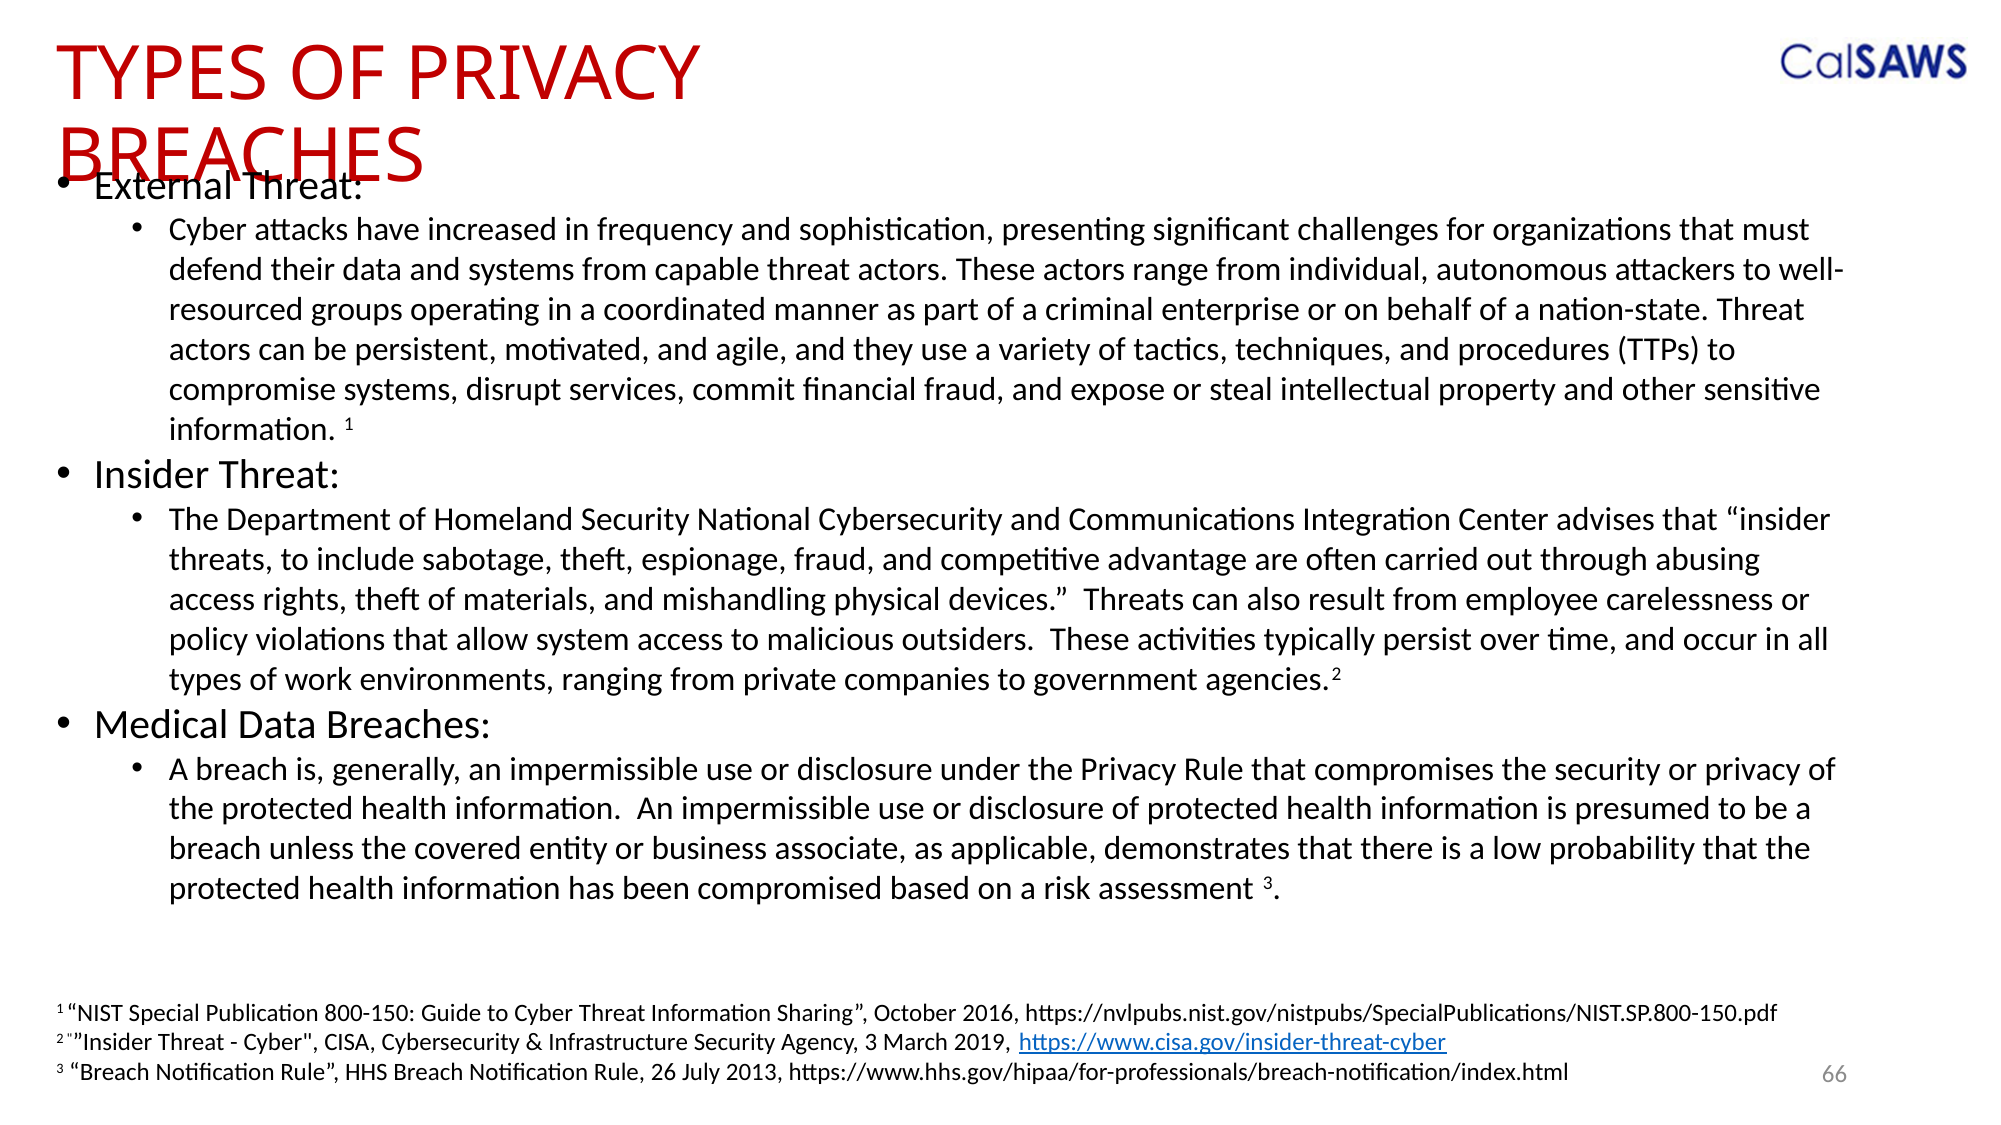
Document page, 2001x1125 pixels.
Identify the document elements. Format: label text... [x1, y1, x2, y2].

picture [1780, 37, 1968, 84]
text_box 1 “NIST Special Publication 800-150: Guide to Cyber Threat Information Sharing”, October 2016, https://nvlpubs.nist.gov/nistpubs/SpecialPublications/NIST.SP.800-150.pdf 2 "”Insider Threat - Cyber", CISA, Cybersecurity & Infrastructure Security Agency, 3 March 2019, https://www.cisa.gov/insider-threat-cyber 3 “Breach Notification Rule”, HHS Breach Notification Rule, 26 July 2013, https://www.hhs.gov/hipaa/for-professionals/breach-notification/index.html [41, 988, 1978, 1103]
title TYPES OF PRIVACY BREACHES [41, 27, 1101, 149]
list External Threat: Cyber attacks have increased in frequency and sophistication, presenting significant challenges for organizations that must defend their data and systems from capable threat actors. These actors range from individual, autonomous attackers to well-resourced groups operating in a coordinated manner as part of a criminal enterprise or on behalf of a nation-state. Threat actors can be persistent, motivated, and agile, and they use a variety of tactics, techniques, and procedures (TTPs) to compromise systems, disrupt services, commit financial fraud, and expose or steal intellectual property and other sensitive information. 1 Insider Threat: The Department of Homeland Security National Cybersecurity and Communications Integration Center advises that “insider threats, to include sabotage, theft, espionage, fraud, and competitive advantage are often carried out through abusing access rights, theft of materials, and mishandling physical devices.” Threats can also result from employee carelessness or policy violations that allow system access to malicious outsiders. These activities typically persist over time, and occur in all types of work environments, ranging from private companies to government agencies.2 Medical Data Breaches: A breach is, generally, an impermissible use or disclosure under the Privacy Rule that compromises the security or privacy of the protected health information. An impermissible use or disclosure of protected health information is presumed to be a breach unless the covered entity or business associate, as applicable, demonstrates that there is a low probability that the protected health information has been compromised based on a risk assessment 3. [41, 149, 1863, 964]
